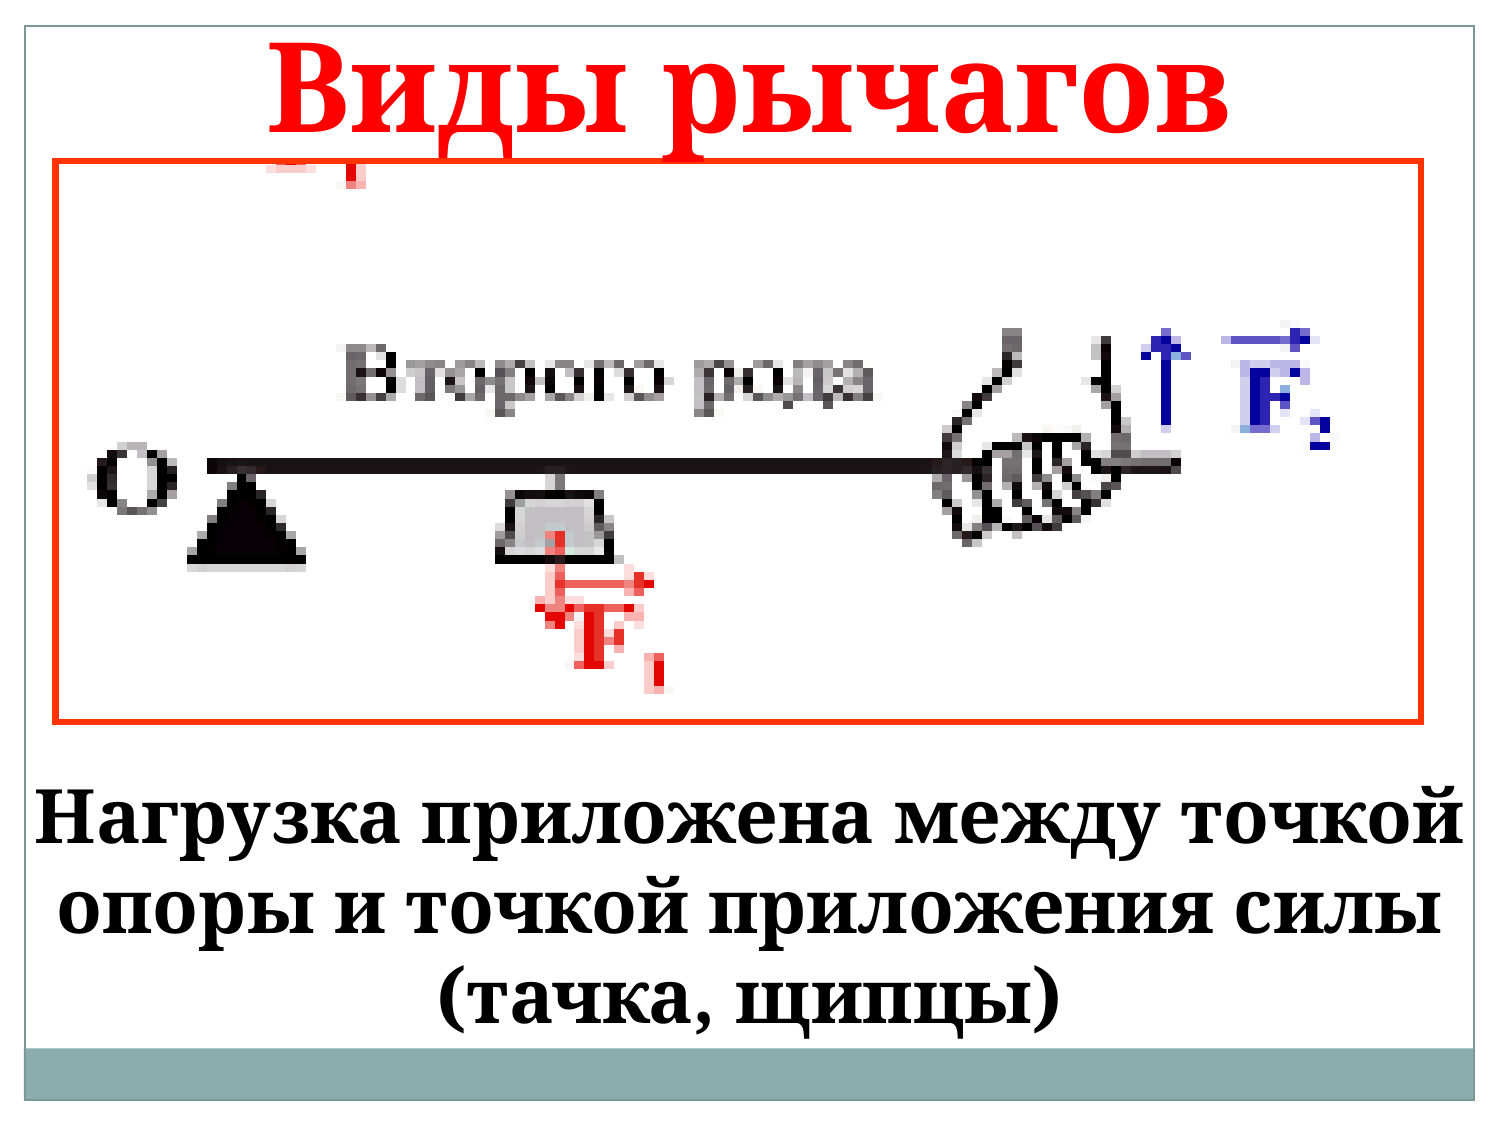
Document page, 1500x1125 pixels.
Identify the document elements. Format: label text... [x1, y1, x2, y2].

text_box Нагрузка приложена между точкой опоры и точкой приложения силы (тачка, щипцы) [0, 761, 1500, 1047]
picture [58, 163, 1419, 719]
text_box Виды рычагов [0, 0, 1500, 165]
